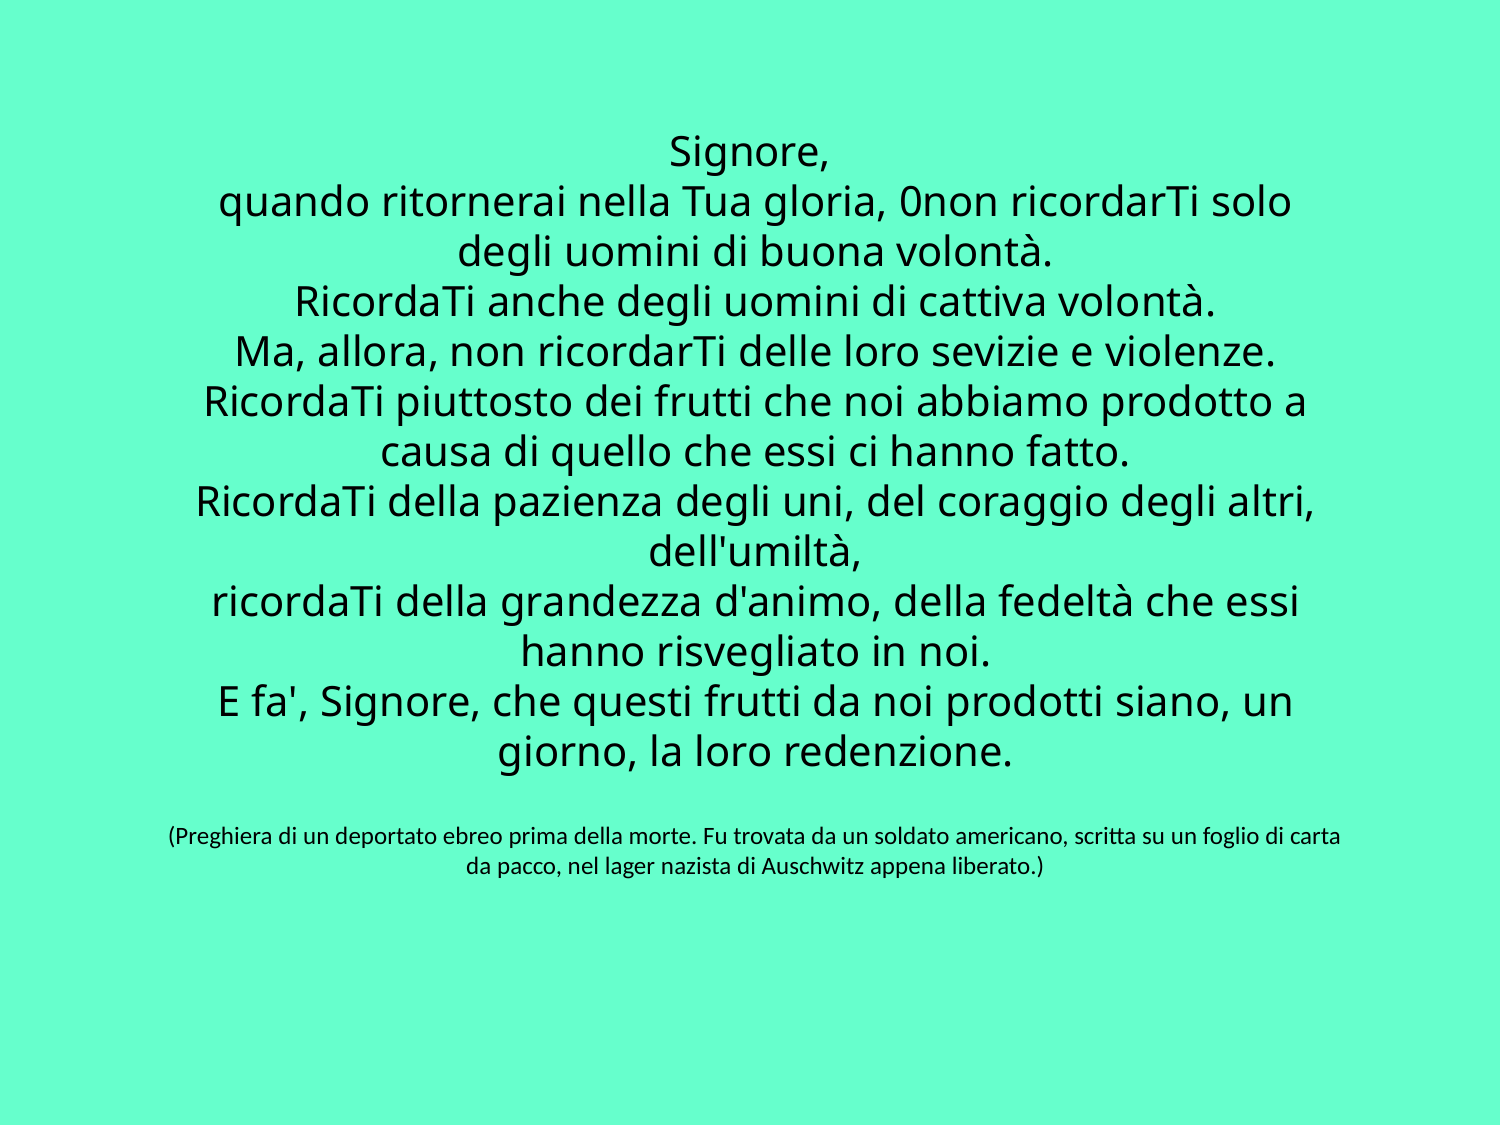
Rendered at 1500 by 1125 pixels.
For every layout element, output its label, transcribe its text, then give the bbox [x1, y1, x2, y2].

text_box Signore, quando ritornerai nella Tua gloria, 0non ricordarTi solo degli uomini di buona volontà. RicordaTi anche degli uomini di cattiva volontà. Ma, allora, non ricordarTi delle loro sevizie e violenze. RicordaTi piuttosto dei frutti che noi abbiamo prodotto a causa di quello che essi ci hanno fatto. RicordaTi della pazienza degli uni, del coraggio degli altri, dell'umiltà, ricordaTi della grandezza d'animo, della fedeltà che essi hanno risvegliato in noi. E fa', Signore, che questi frutti da noi prodotti siano, un giorno, la loro redenzione. (Preghiera di un deportato ebreo prima della morte. Fu trovata da un soldato americano, scritta su un foglio di carta da pacco, nel lager nazista di Auschwitz appena liberato.) [152, 117, 1360, 888]
